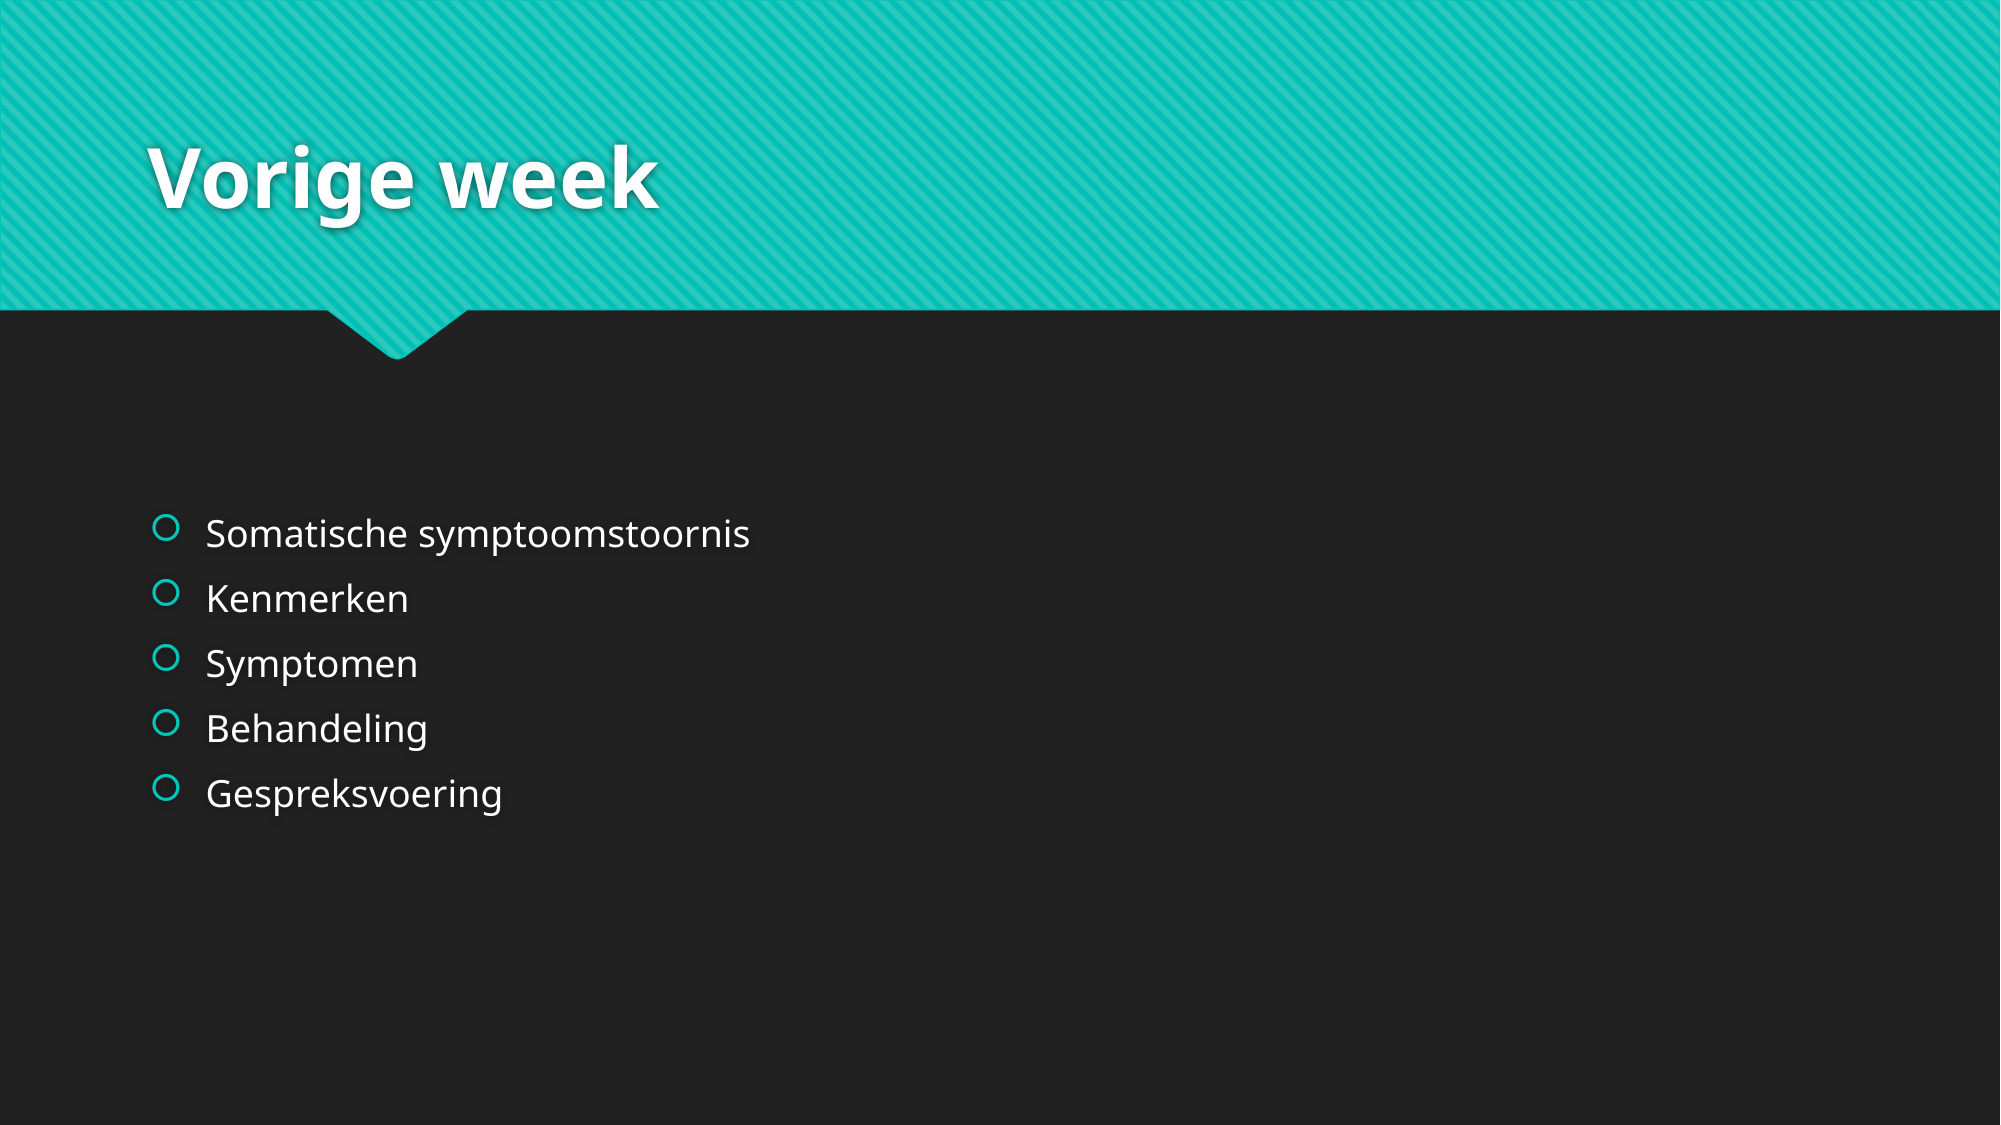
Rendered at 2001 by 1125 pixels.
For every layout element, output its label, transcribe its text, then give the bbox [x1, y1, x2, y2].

title Vorige week [132, 73, 1868, 233]
list Somatische symptoomstoornis Kenmerken Symptomen Behandeling Gespreksvoering [134, 364, 1866, 962]
